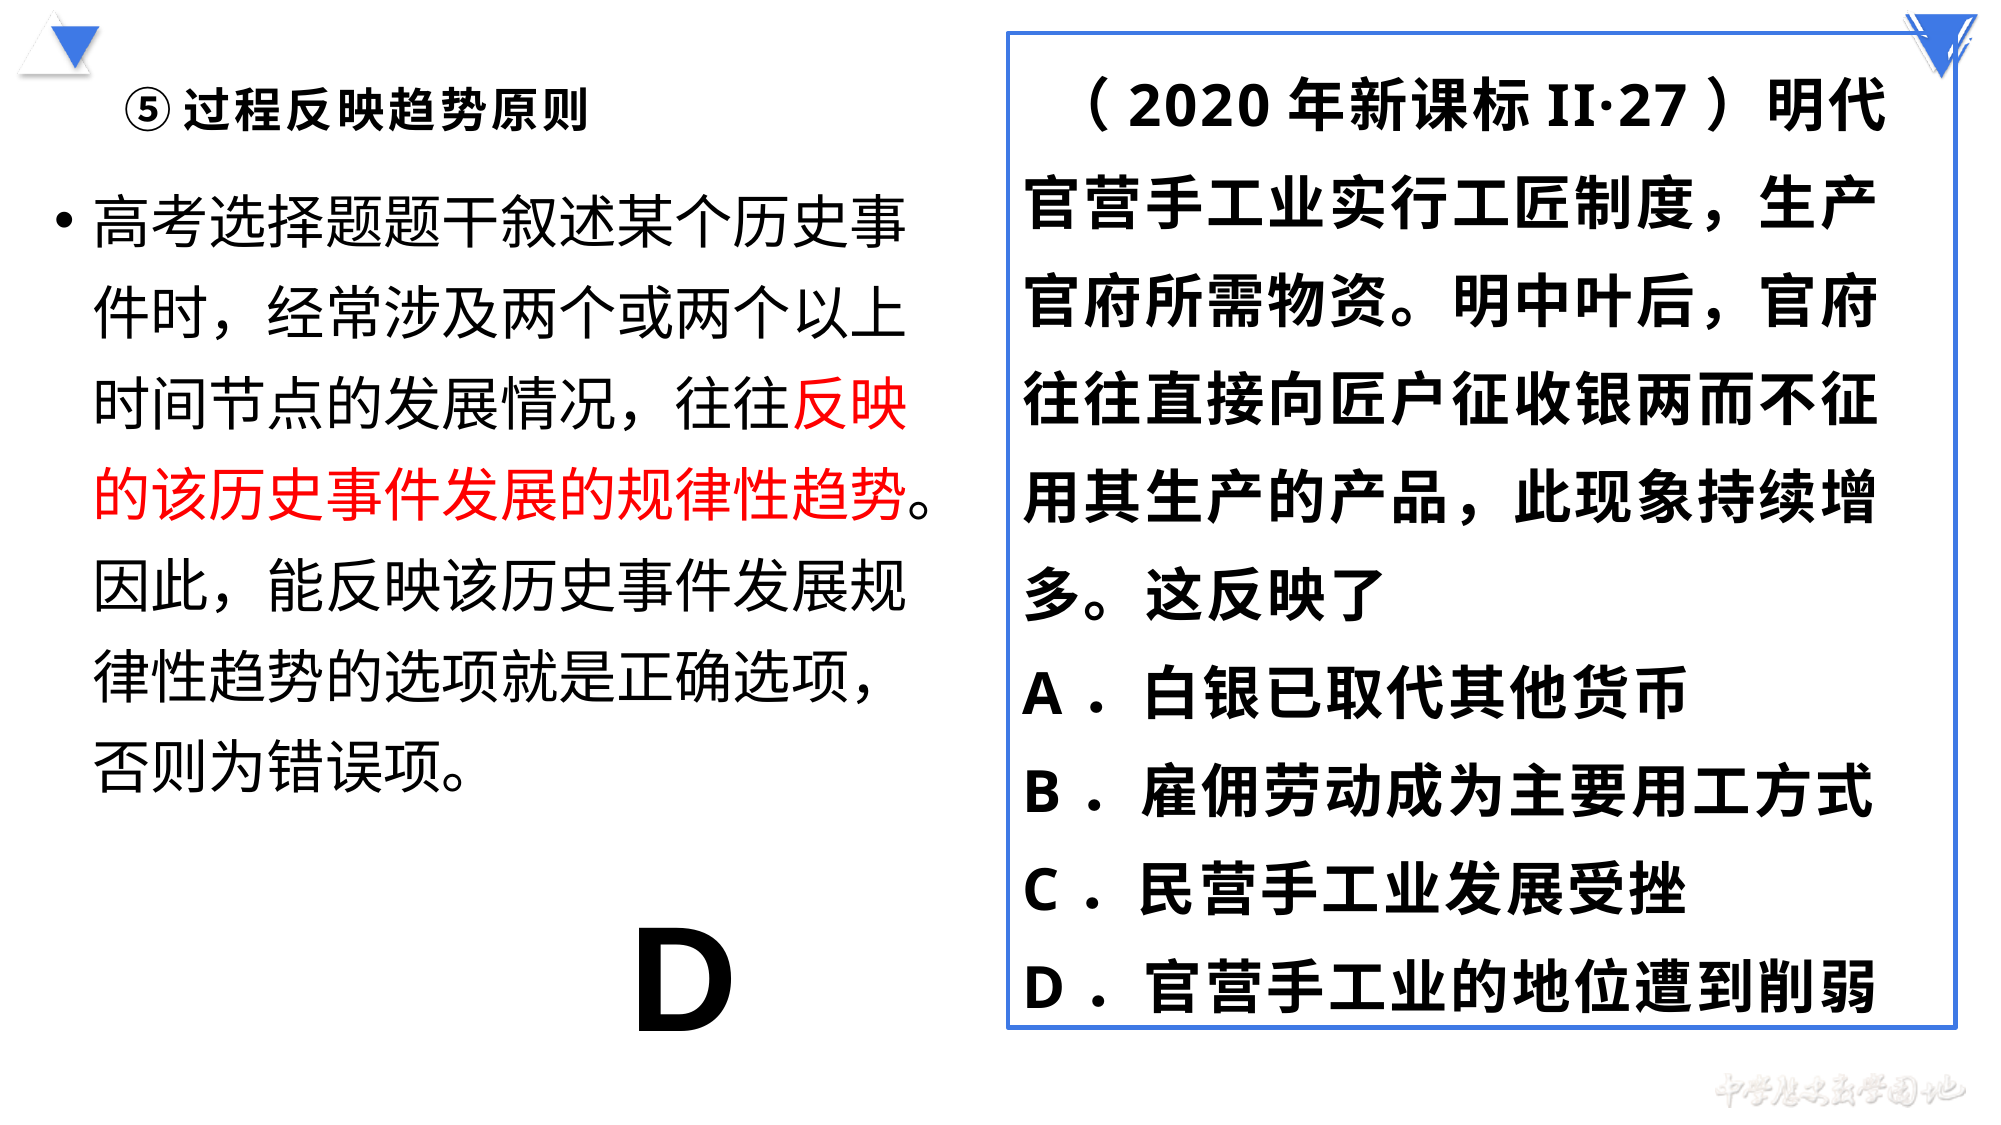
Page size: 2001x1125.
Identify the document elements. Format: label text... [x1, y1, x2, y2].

text_box （2020年新课标II·27）明代官营手工业实行工匠制度，生产官府所需物资。明中叶后，官府往往直接向匠户征收银两而不征用其生产的产品，此现象持续增多。这反映了 A．白银已取代其他货币 B．雇佣劳动成为主要用工方式 C．民营手工业发展受挫 D．官营手工业的地位遭到削弱 [1007, 33, 1956, 1028]
picture [1715, 1073, 1966, 1108]
list 高考选择题题干叙述某个历史事件时，经常涉及两个或两个以上时间节点的发展情况，往往反映的该历史事件发展的规律性趋势。因此，能反映该历史事件发展规律性趋势的选项就是正确选项，否则为错误项。 [39, 156, 968, 1041]
text_box D [614, 873, 753, 1069]
picture [1881, 0, 2000, 92]
title ⑤过程反映趋势原则 [109, 72, 1007, 146]
picture [0, 0, 119, 92]
